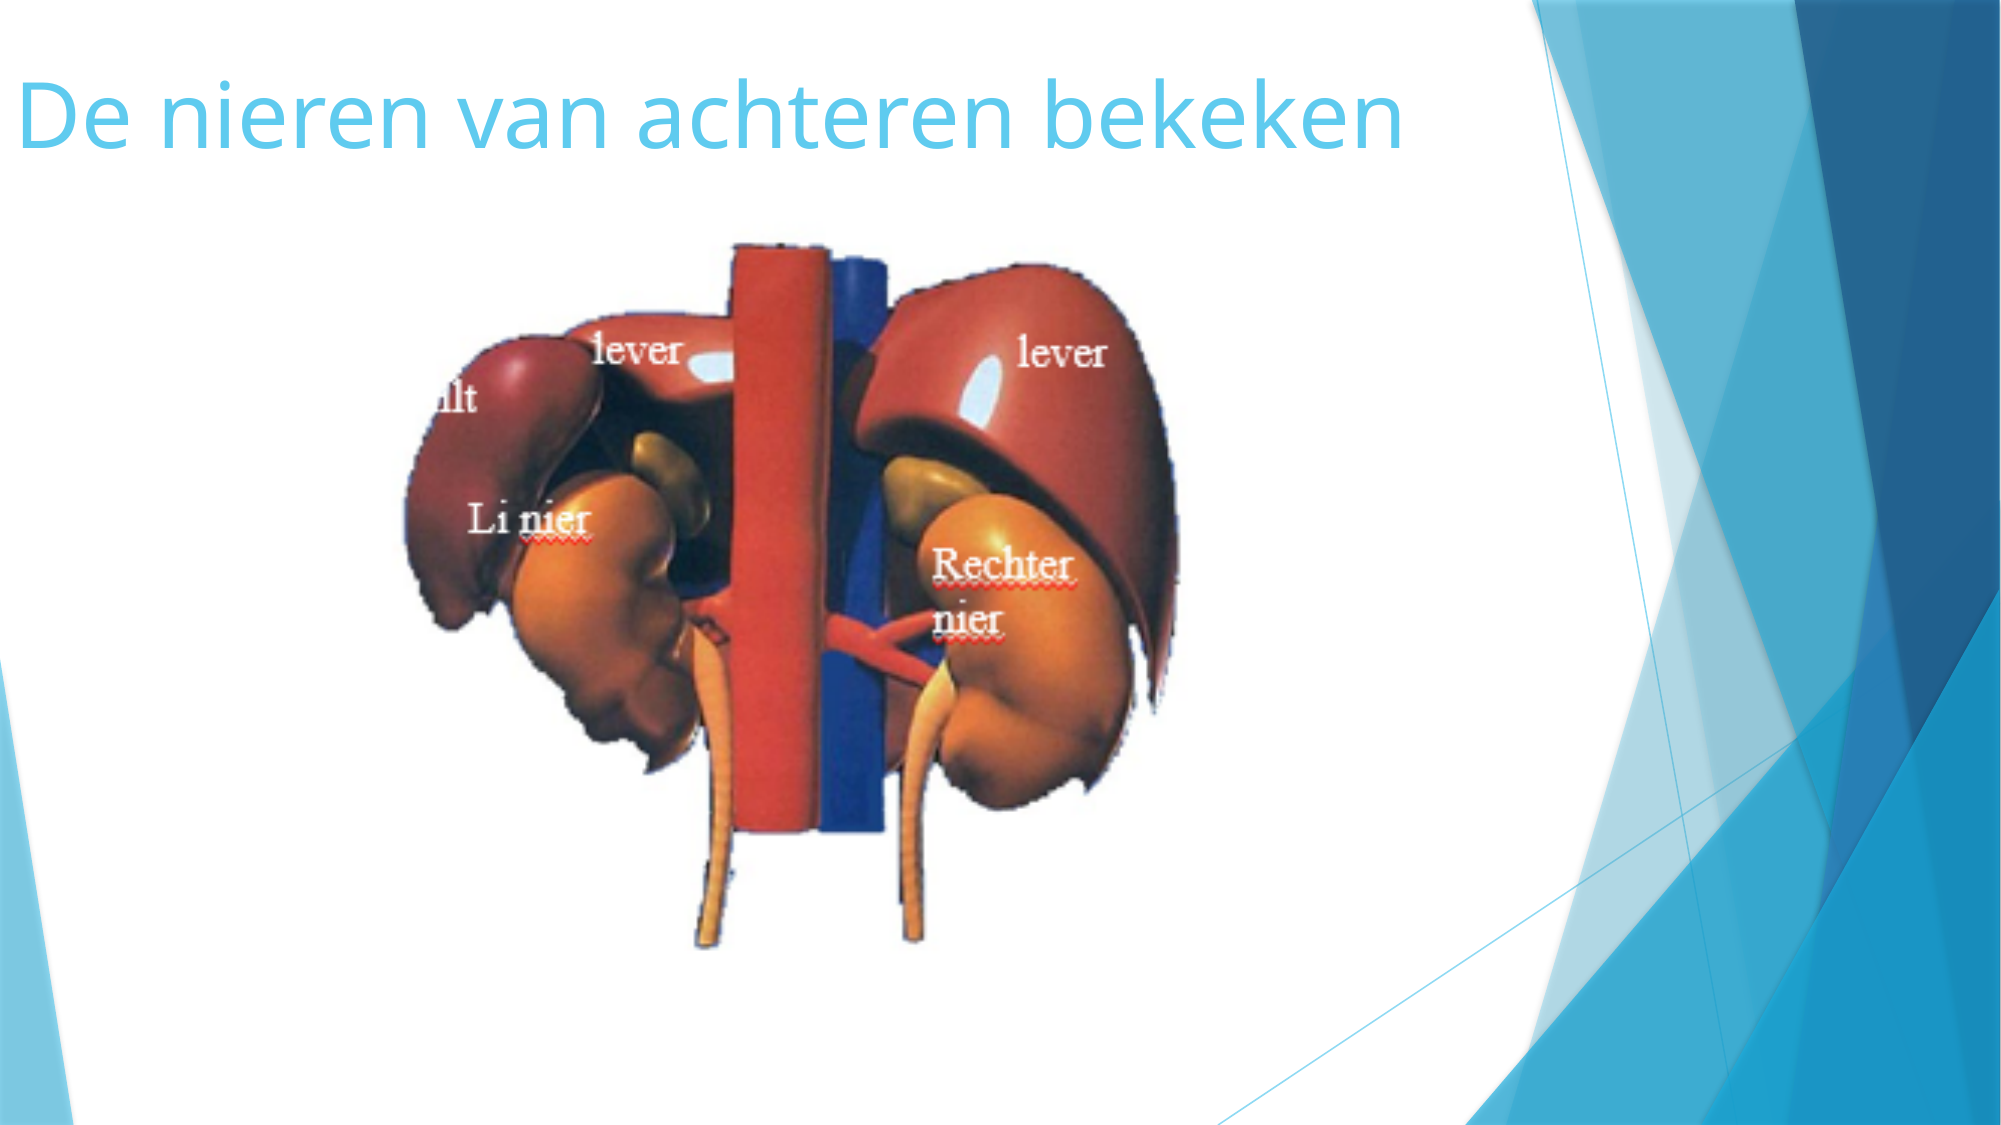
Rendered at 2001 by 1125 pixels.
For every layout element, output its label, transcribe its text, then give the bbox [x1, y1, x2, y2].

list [308, 216, 1326, 969]
title De nieren van achteren bekeken [0, 49, 1447, 253]
